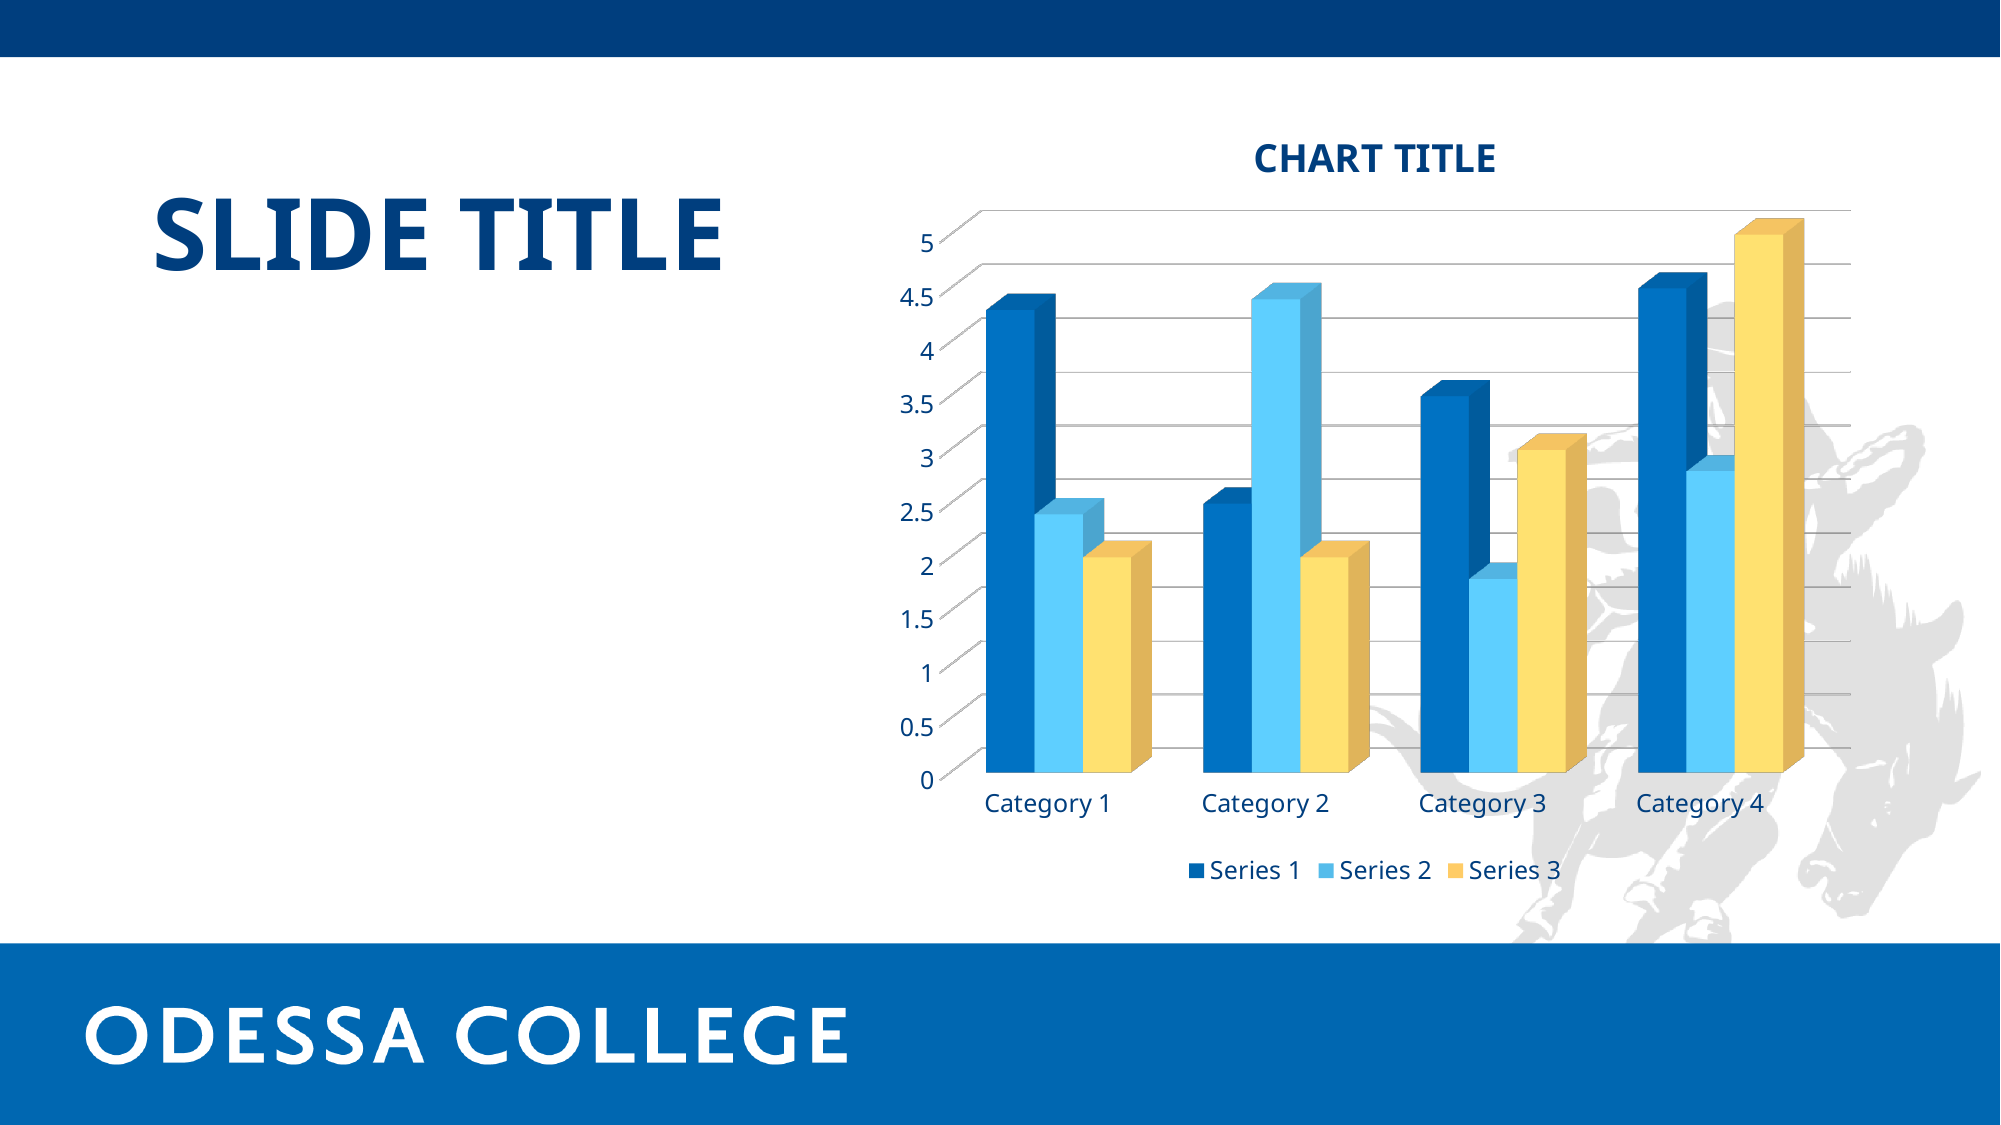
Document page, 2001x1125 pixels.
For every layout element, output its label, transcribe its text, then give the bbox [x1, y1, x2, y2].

picture [1319, 260, 2000, 947]
chart [868, 93, 1882, 895]
title SLIDE TITLE [137, 161, 783, 300]
text_box [0, 942, 2000, 1125]
picture [0, 973, 1001, 1088]
text_box [0, 0, 2000, 59]
